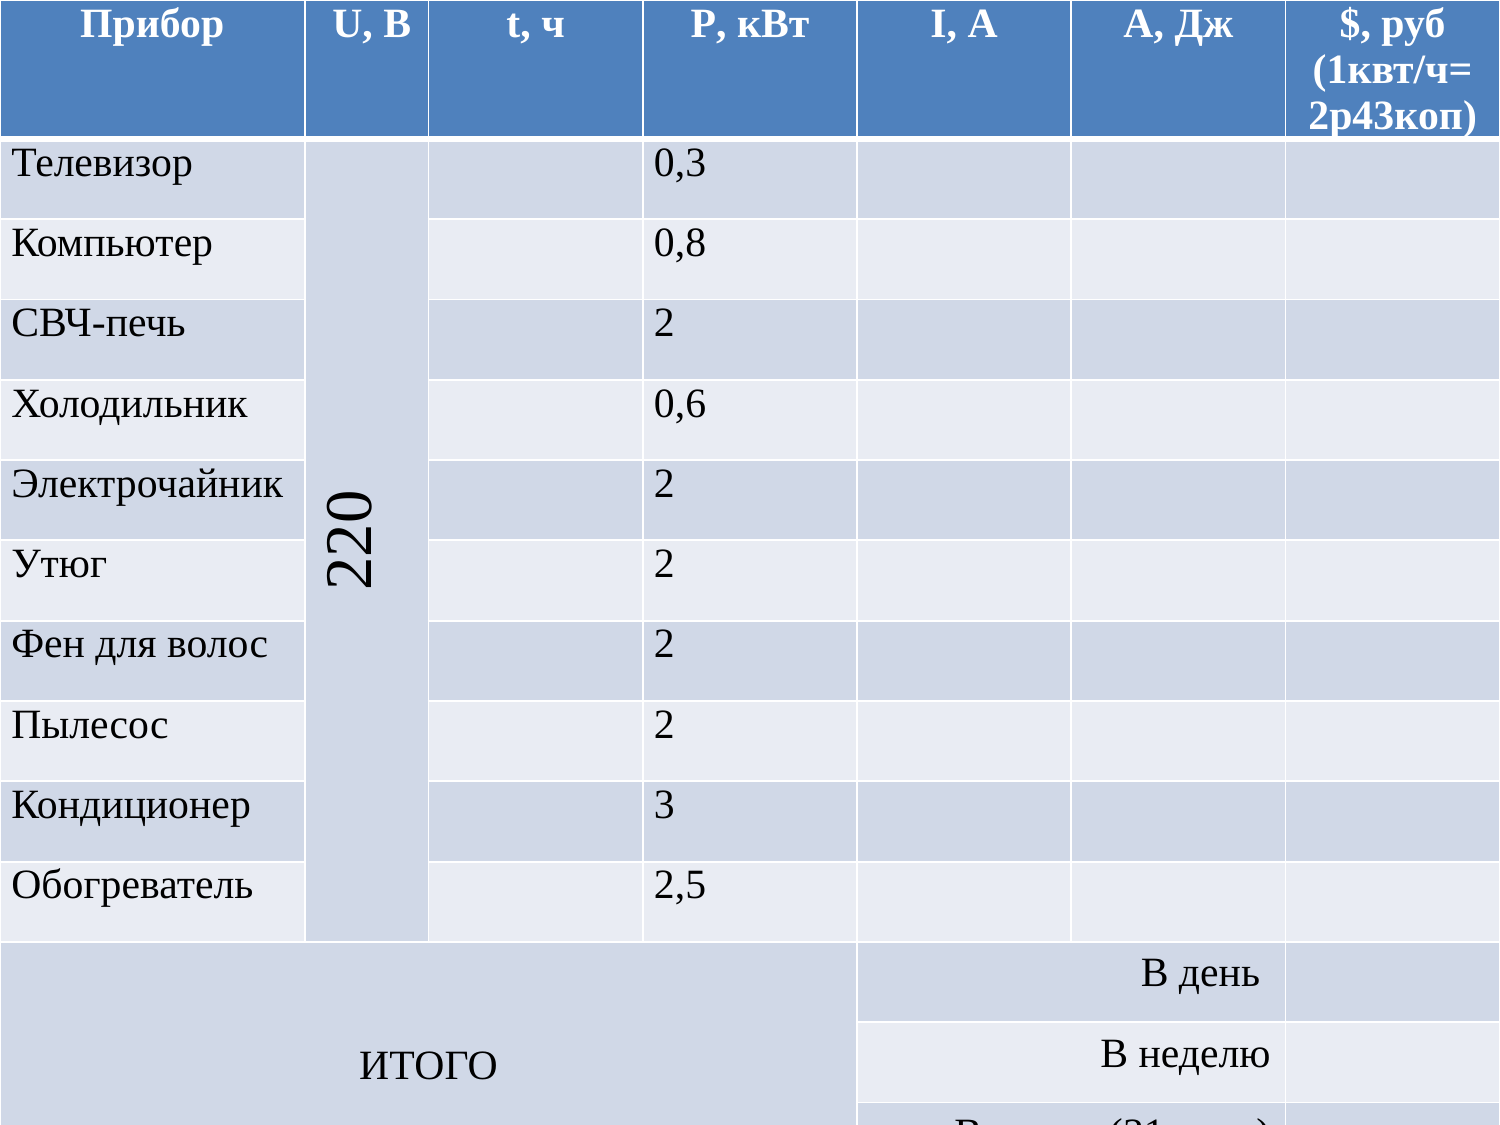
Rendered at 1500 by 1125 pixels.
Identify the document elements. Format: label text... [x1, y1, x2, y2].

table_cell [858, 381, 1070, 459]
table_cell [1072, 142, 1285, 218]
table_cell [1072, 622, 1285, 700]
table_cell Утюг [1, 541, 304, 620]
table_cell [1072, 702, 1285, 780]
table_cell [1286, 863, 1499, 941]
table_cell Фен для волос [1, 622, 304, 700]
table_header Прибор [1, 1, 304, 136]
table_cell Обогреватель [1, 863, 304, 941]
table_cell СВЧ-печь [1, 300, 304, 379]
table_cell [858, 300, 1070, 379]
table_cell Холодильник [1, 381, 304, 459]
table_cell [429, 461, 642, 539]
table_cell 0,6 [644, 381, 856, 459]
table_cell [429, 541, 642, 620]
table_cell Электрочайник [1, 461, 304, 539]
table_cell 3 [644, 782, 856, 861]
table_cell [858, 782, 1070, 861]
table_cell [858, 461, 1070, 539]
table_cell [858, 702, 1070, 780]
table_cell [1286, 702, 1499, 780]
table_cell Пылесос [1, 702, 304, 780]
table_cell [429, 142, 642, 218]
table_cell [1286, 300, 1499, 379]
table_cell [1286, 541, 1499, 620]
table_header U, В [306, 1, 428, 136]
table_cell В месяц (31 день) [858, 1103, 1285, 1125]
table_cell Телевизор [1, 142, 304, 218]
table_cell 2 [644, 300, 856, 379]
table_cell [429, 381, 642, 459]
table_header $, руб (1квт/ч= 2р43коп) [1286, 1, 1499, 136]
table_cell ИТОГО [1, 943, 856, 1125]
table_cell 2,5 [644, 863, 856, 941]
table_cell [858, 863, 1070, 941]
table_header I, А [858, 1, 1070, 136]
table_cell [429, 622, 642, 700]
table_cell [1072, 782, 1285, 861]
table_cell [429, 863, 642, 941]
table_cell [1072, 381, 1285, 459]
table_cell 2 [644, 622, 856, 700]
table_cell Компьютер [1, 220, 304, 299]
table_header P, кВт [644, 1, 856, 136]
table_cell [1072, 863, 1285, 941]
table_cell 0,3 [644, 142, 856, 218]
table_cell [1286, 220, 1499, 299]
table_header A, Дж [1072, 1, 1285, 136]
table_cell [1072, 220, 1285, 299]
table_cell [429, 300, 642, 379]
table_cell [858, 541, 1070, 620]
table_cell [1072, 541, 1285, 620]
table_cell [1286, 943, 1499, 1021]
table_cell [429, 702, 642, 780]
table_cell 2 [644, 702, 856, 780]
table_cell [1286, 381, 1499, 459]
table_cell [1286, 142, 1499, 218]
table_cell [1286, 461, 1499, 539]
table_cell В день [858, 943, 1285, 1021]
table_cell 2 [644, 461, 856, 539]
table_cell [858, 142, 1070, 218]
table_cell [858, 622, 1070, 700]
table_cell [1286, 1103, 1499, 1125]
table_header t, ч [429, 1, 642, 136]
table_cell В неделю [858, 1023, 1285, 1102]
table_cell [1072, 461, 1285, 539]
table_cell [1072, 300, 1285, 379]
table_cell [1286, 1023, 1499, 1102]
table_cell 2 [644, 541, 856, 620]
table_cell [1286, 782, 1499, 861]
table_cell 220 [306, 142, 428, 941]
table_cell [429, 220, 642, 299]
table_cell 0,8 [644, 220, 856, 299]
table_cell [858, 220, 1070, 299]
table_cell Кондиционер [1, 782, 304, 861]
table_cell [429, 782, 642, 861]
table_cell [1286, 622, 1499, 700]
